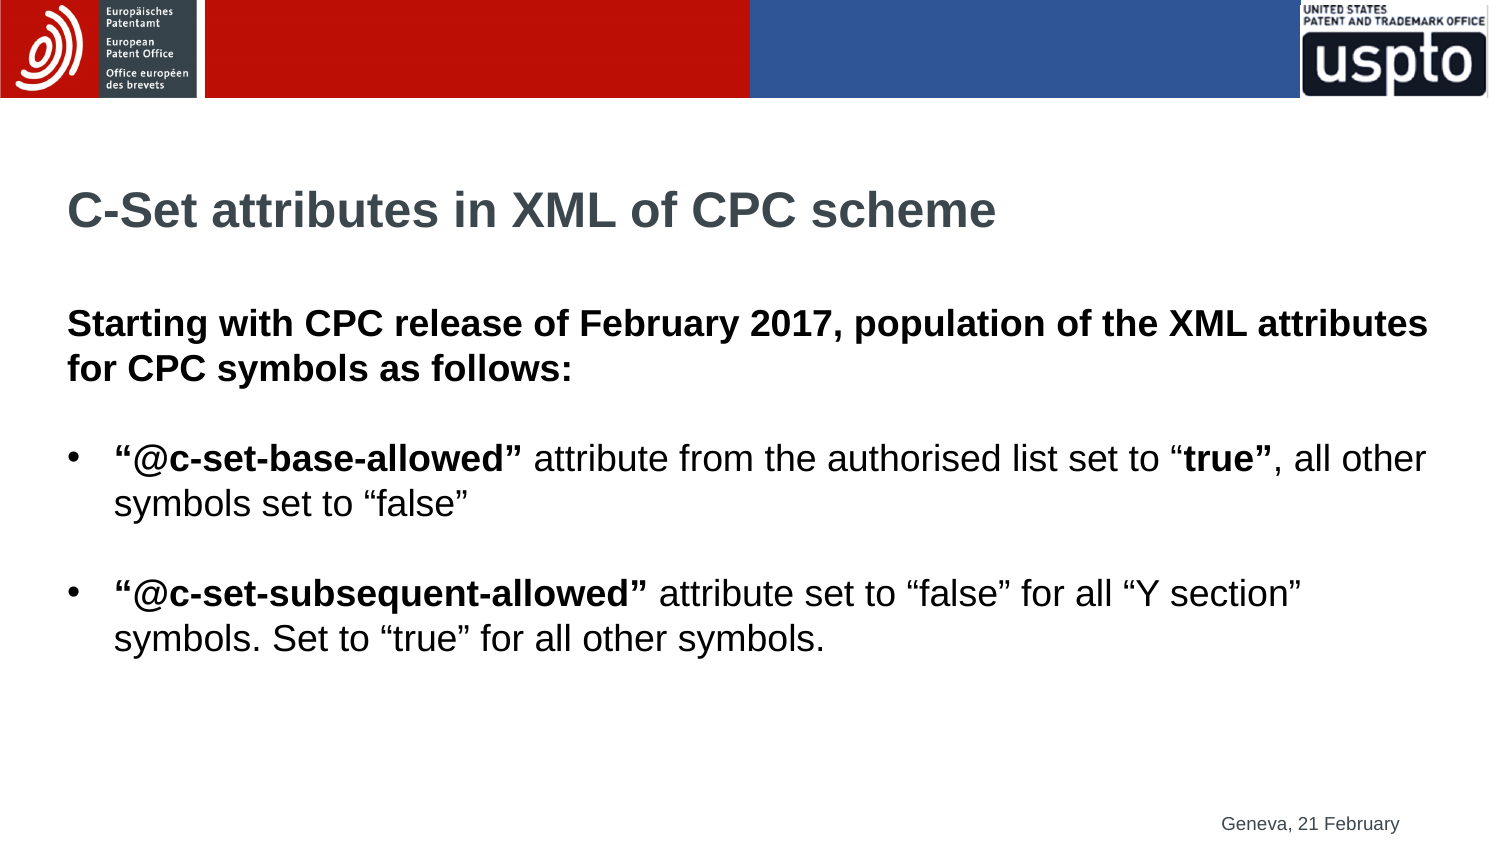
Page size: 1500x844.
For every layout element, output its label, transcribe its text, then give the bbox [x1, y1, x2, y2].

text_box Starting with CPC release of February 2017, population of the XML attributes for CPC symbols as follows: “@c-set-base-allowed” attribute from the authorised list set to “true”, all other symbols set to “false” “@c-set-subsequent-allowed” attribute set to “false” for all “Y section” symbols. Set to “true” for all other symbols. [67, 298, 1444, 844]
picture [0, 0, 1489, 98]
text_box C-Set attributes in XML of CPC scheme [67, 132, 1329, 237]
